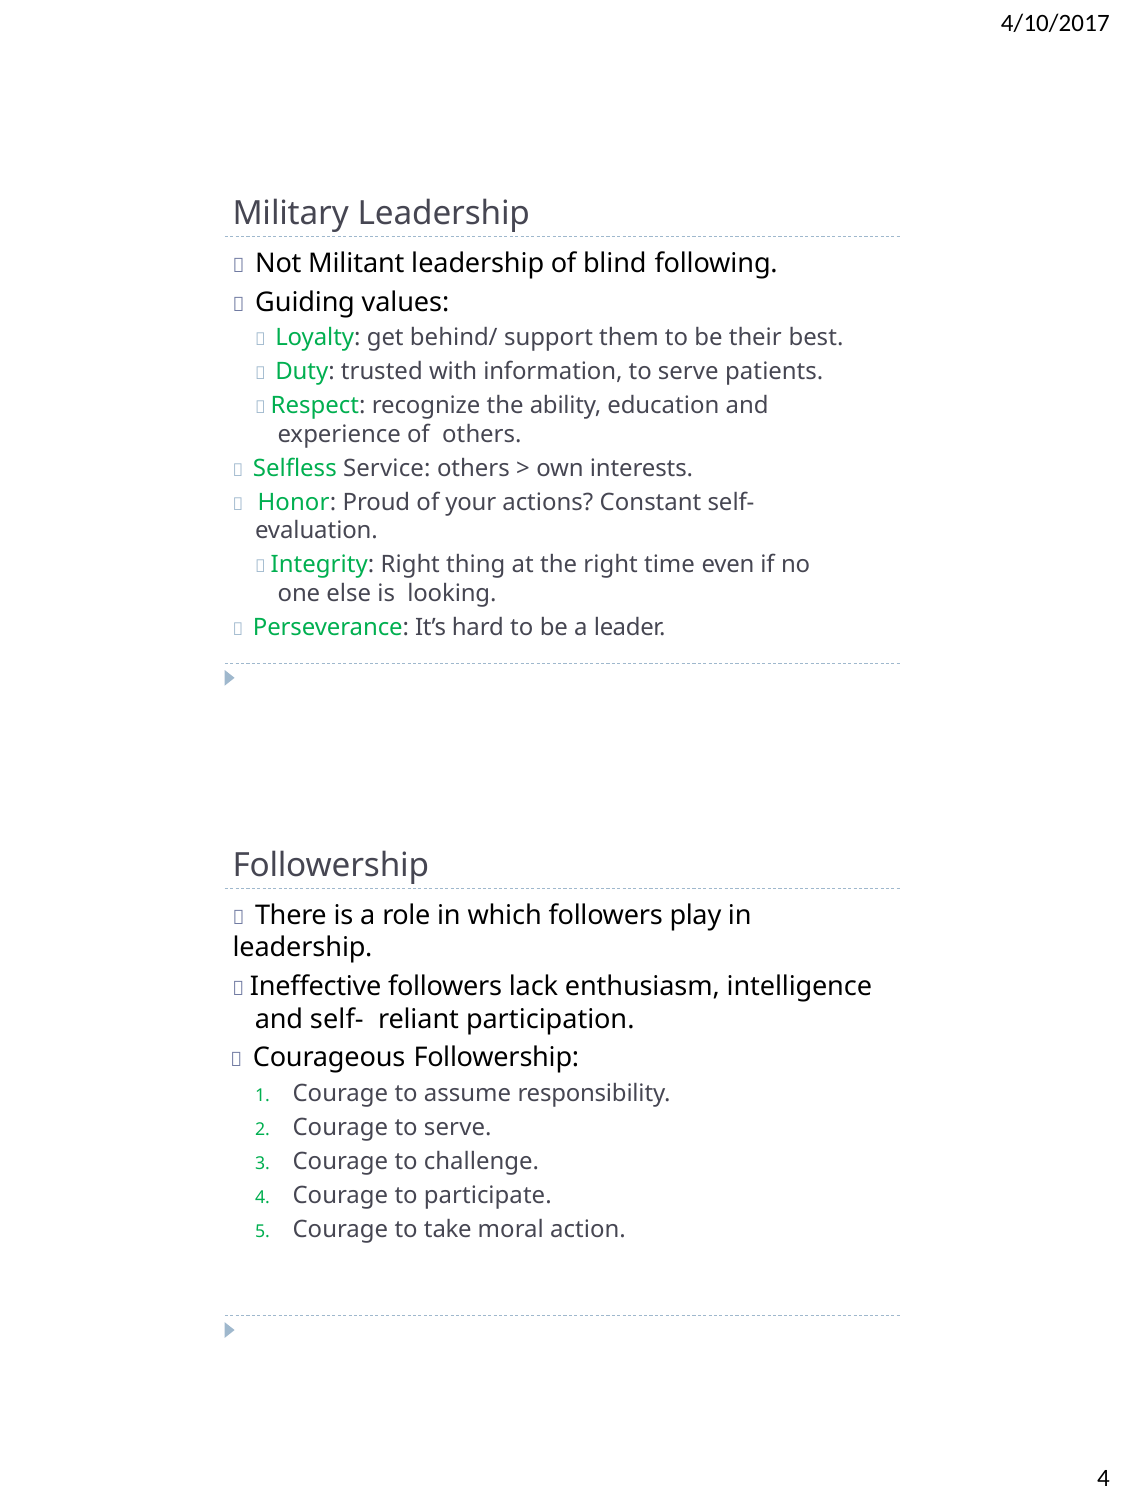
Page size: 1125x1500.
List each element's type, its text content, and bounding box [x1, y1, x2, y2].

text_box Followership  There is a role in which followers play in leadership.  Ineffective followers lack enthusiasm, intelligence and self- reliant participation.  Courageous Followership: Courage to assume responsibility. Courage to serve. Courage to challenge. Courage to participate. Courage to take moral action. [230, 843, 889, 1243]
text_box [224, 1322, 235, 1338]
text_box Military Leadership  Not Militant leadership of blind following.  Guiding values:  Loyalty: get behind/ support them to be their best.  Duty: trusted with information, to serve patients.  Respect: recognize the ability, education and experience of others.  Selfless Service: others > own interests.  Honor: Proud of your actions? Constant self-evaluation.  Integrity: Right thing at the right time even if no one else is looking.  Perseverance: It’s hard to be a leader. [230, 190, 848, 641]
slide_number 4 [1092, 1465, 1114, 1500]
text_box [224, 670, 235, 686]
text_box 4/10/2017 [998, 6, 1112, 37]
